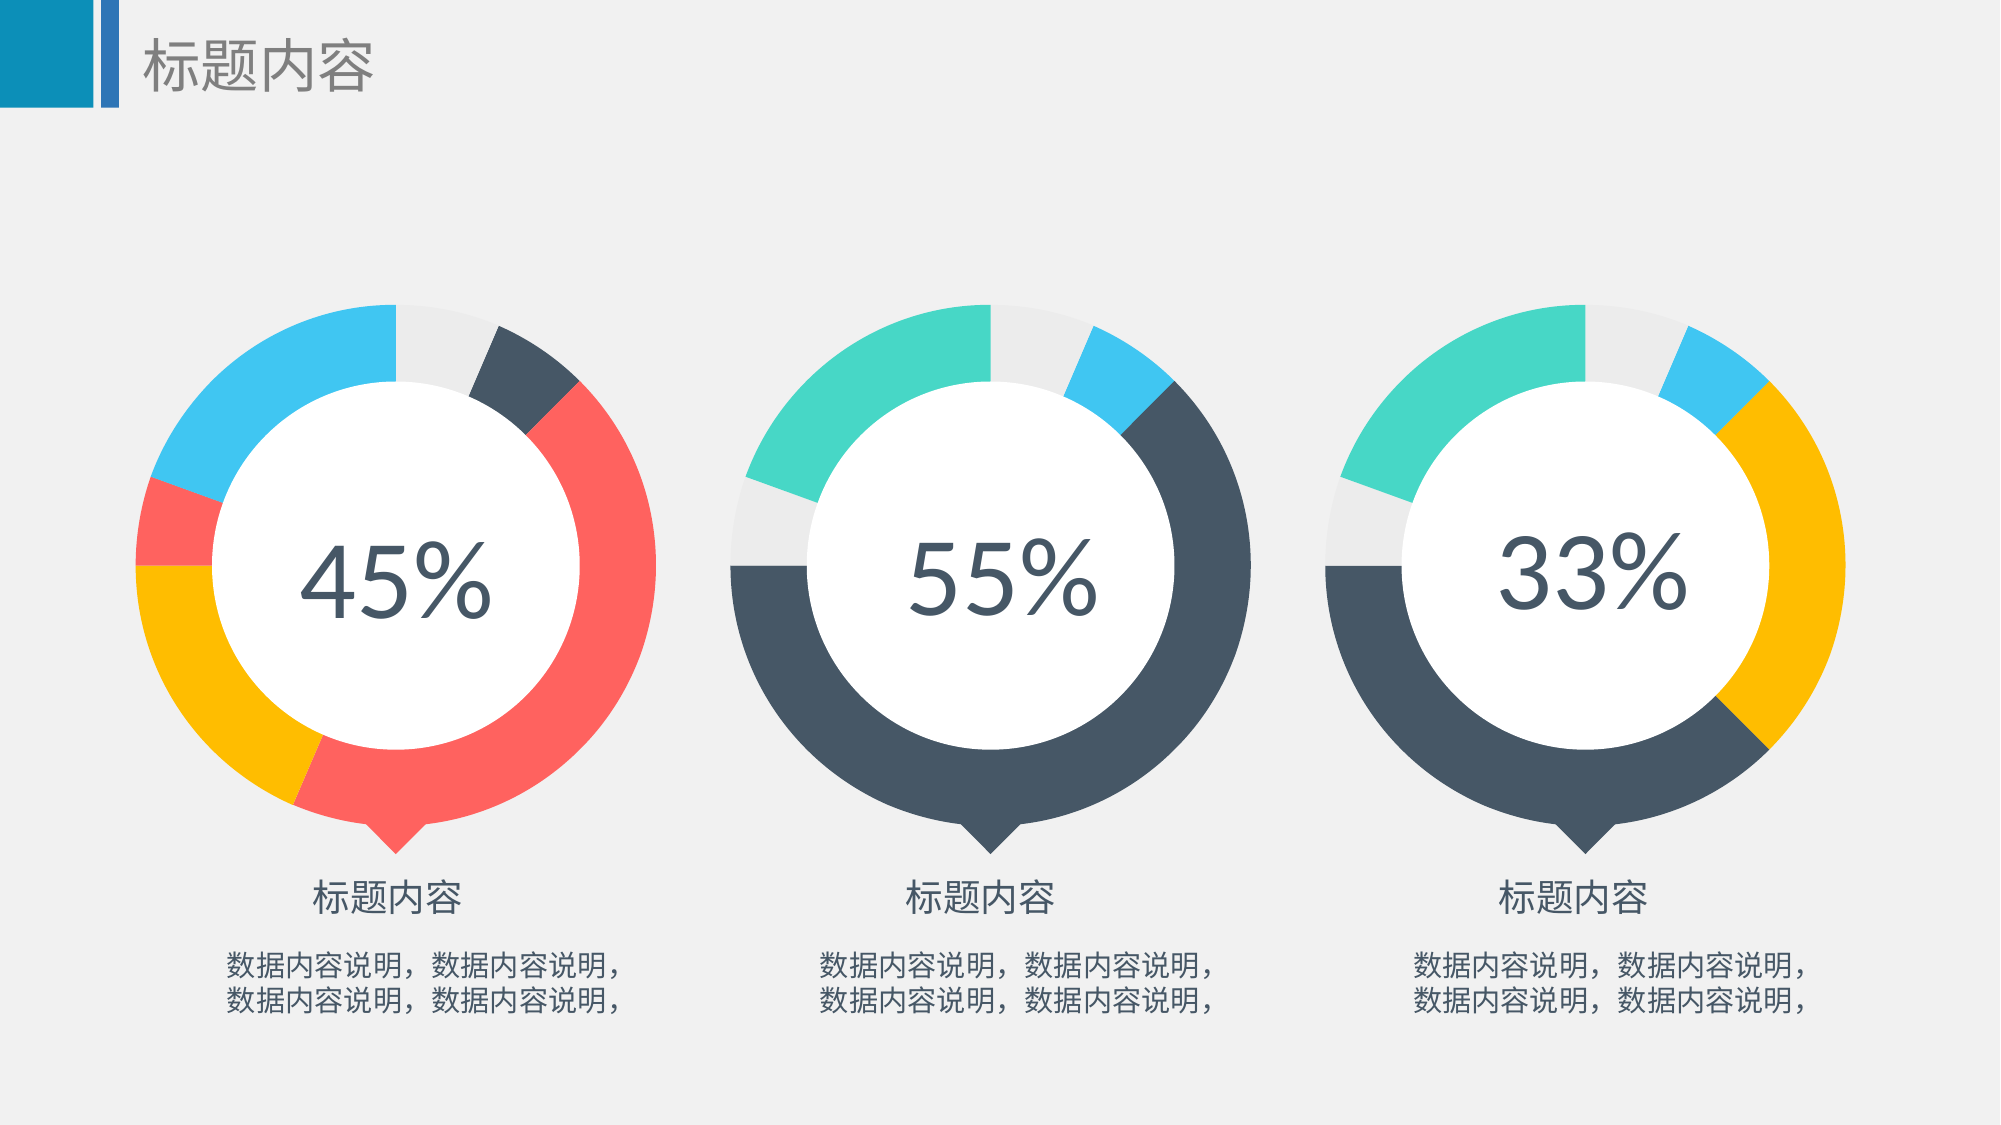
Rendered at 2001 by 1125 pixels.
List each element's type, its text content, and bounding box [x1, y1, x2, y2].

text_box 标题内容 [297, 866, 494, 927]
text_box 标题内容 [890, 866, 1088, 927]
text_box 数据内容说明，数据内容说明，数据内容说明，数据内容说明， [805, 940, 1222, 1025]
text_box 标题内容 [1484, 866, 1681, 927]
text_box [0, 0, 94, 108]
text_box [730, 304, 1251, 855]
text_box [101, 0, 119, 108]
text_box 数据内容说明，数据内容说明，数据内容说明，数据内容说明， [212, 940, 629, 1025]
text_box 数据内容说明，数据内容说明，数据内容说明，数据内容说明， [1398, 940, 1815, 1025]
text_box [1325, 304, 1846, 855]
text_box 标题内容 [127, 21, 442, 107]
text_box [135, 304, 656, 855]
